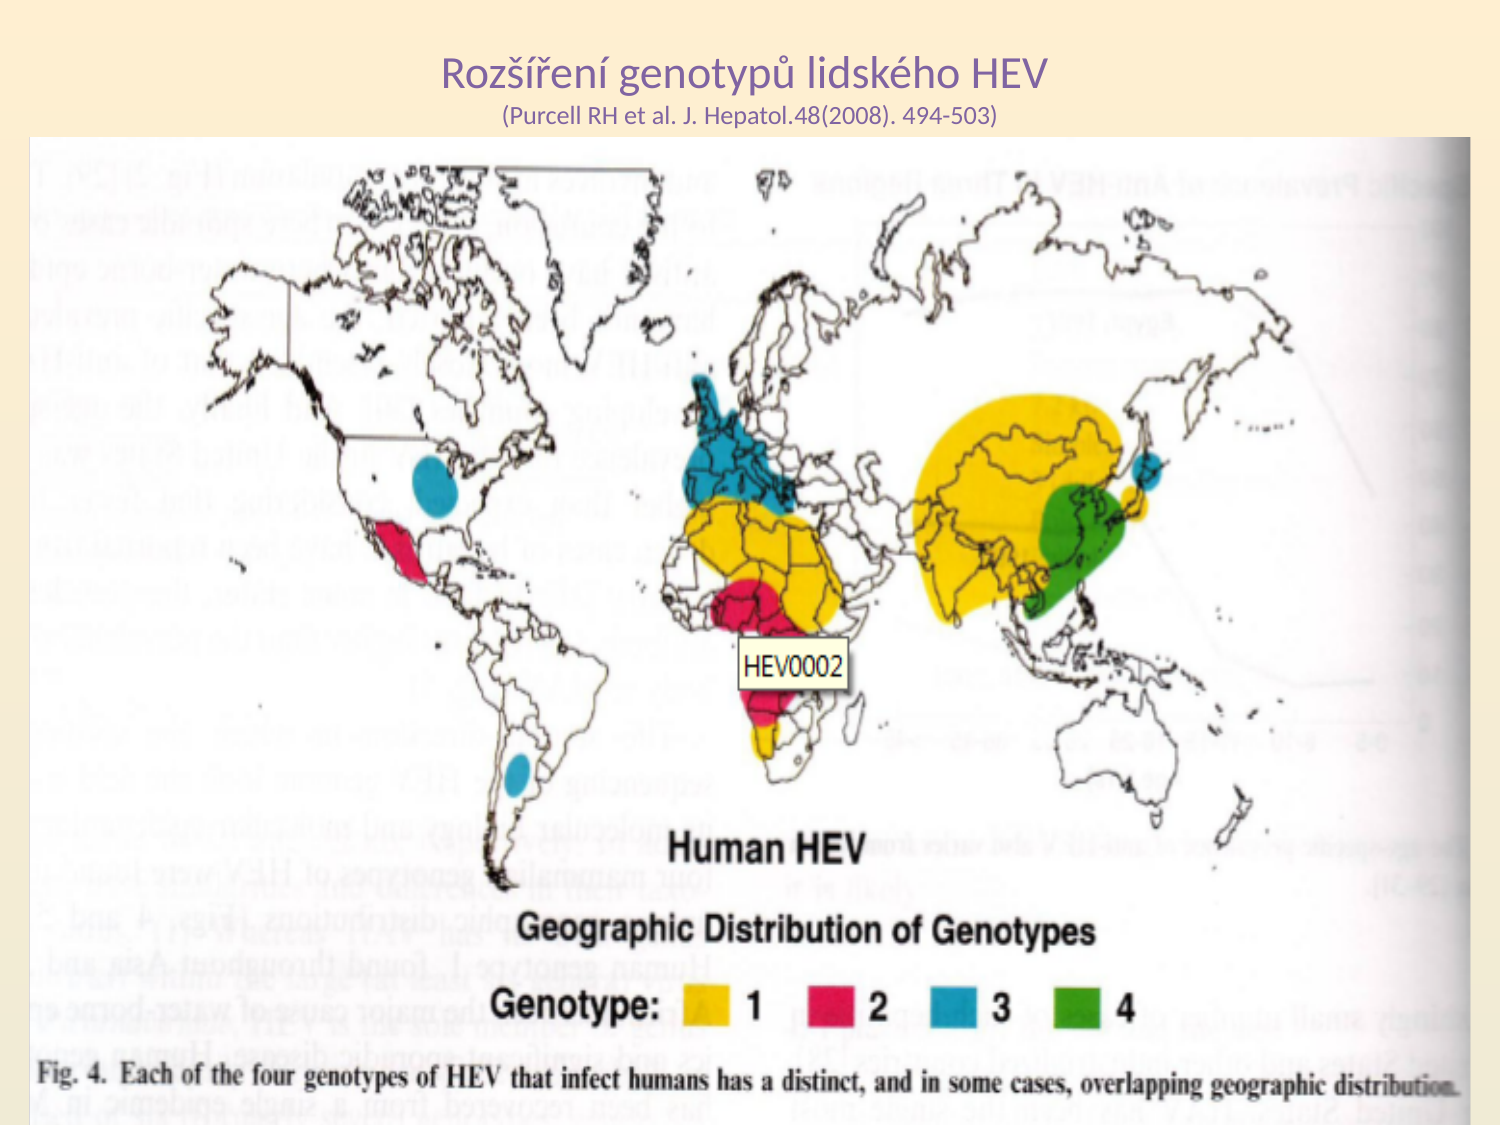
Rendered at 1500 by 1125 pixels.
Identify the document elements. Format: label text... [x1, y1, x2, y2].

title Rozšíření genotypů lidského HEV (Purcell RH et al. J. Hepatol.48(2008). 494-503) [75, 35, 1425, 135]
picture [29, 136, 1471, 1125]
